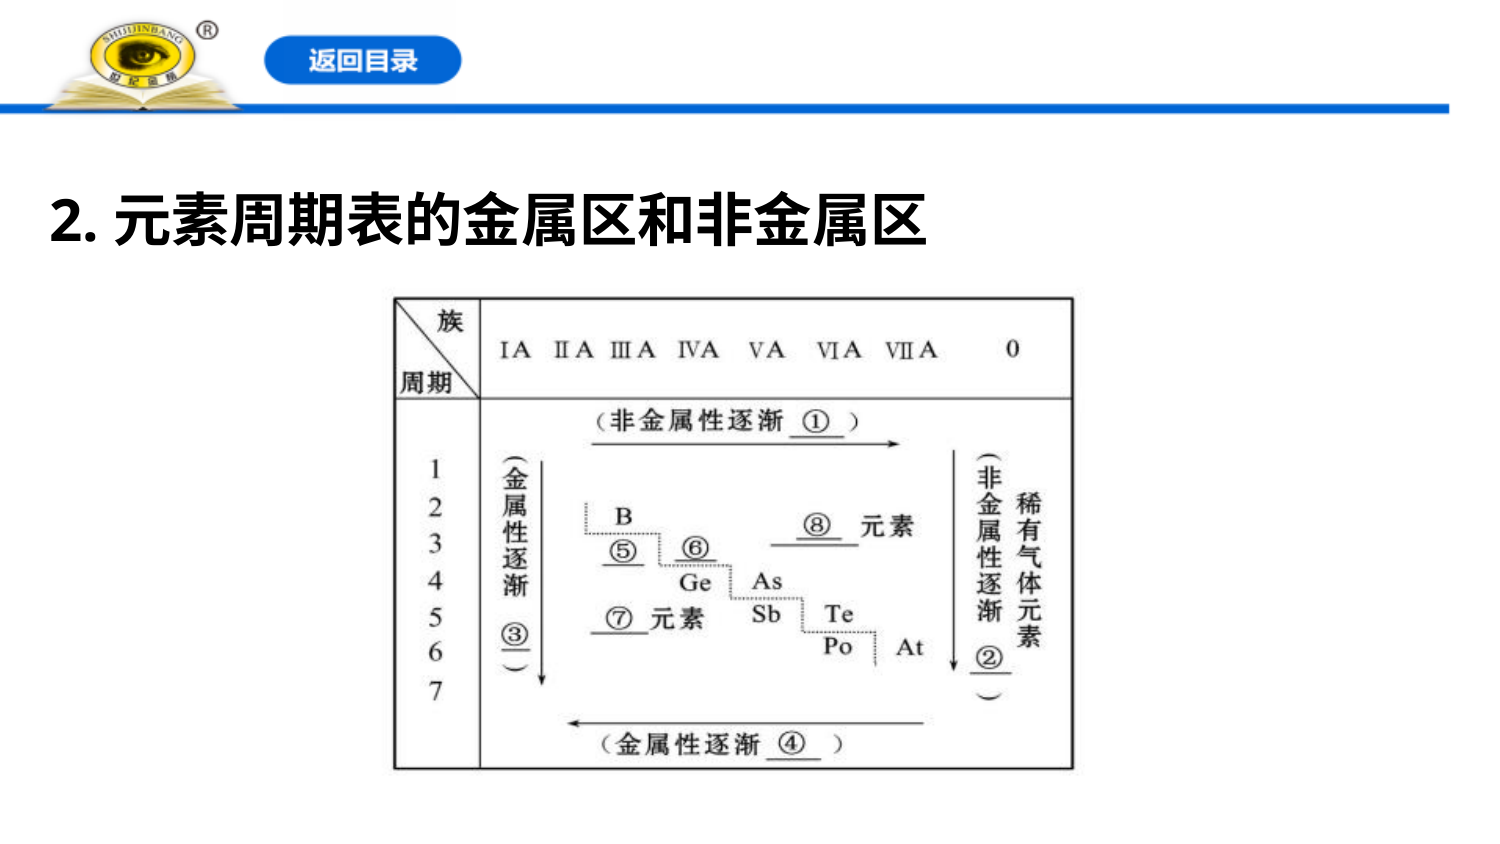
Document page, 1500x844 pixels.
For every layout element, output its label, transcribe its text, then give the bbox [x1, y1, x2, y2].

text_box 2.元素周期表的金属区和非金属区 [34, 140, 1460, 261]
picture [0, 0, 1500, 844]
